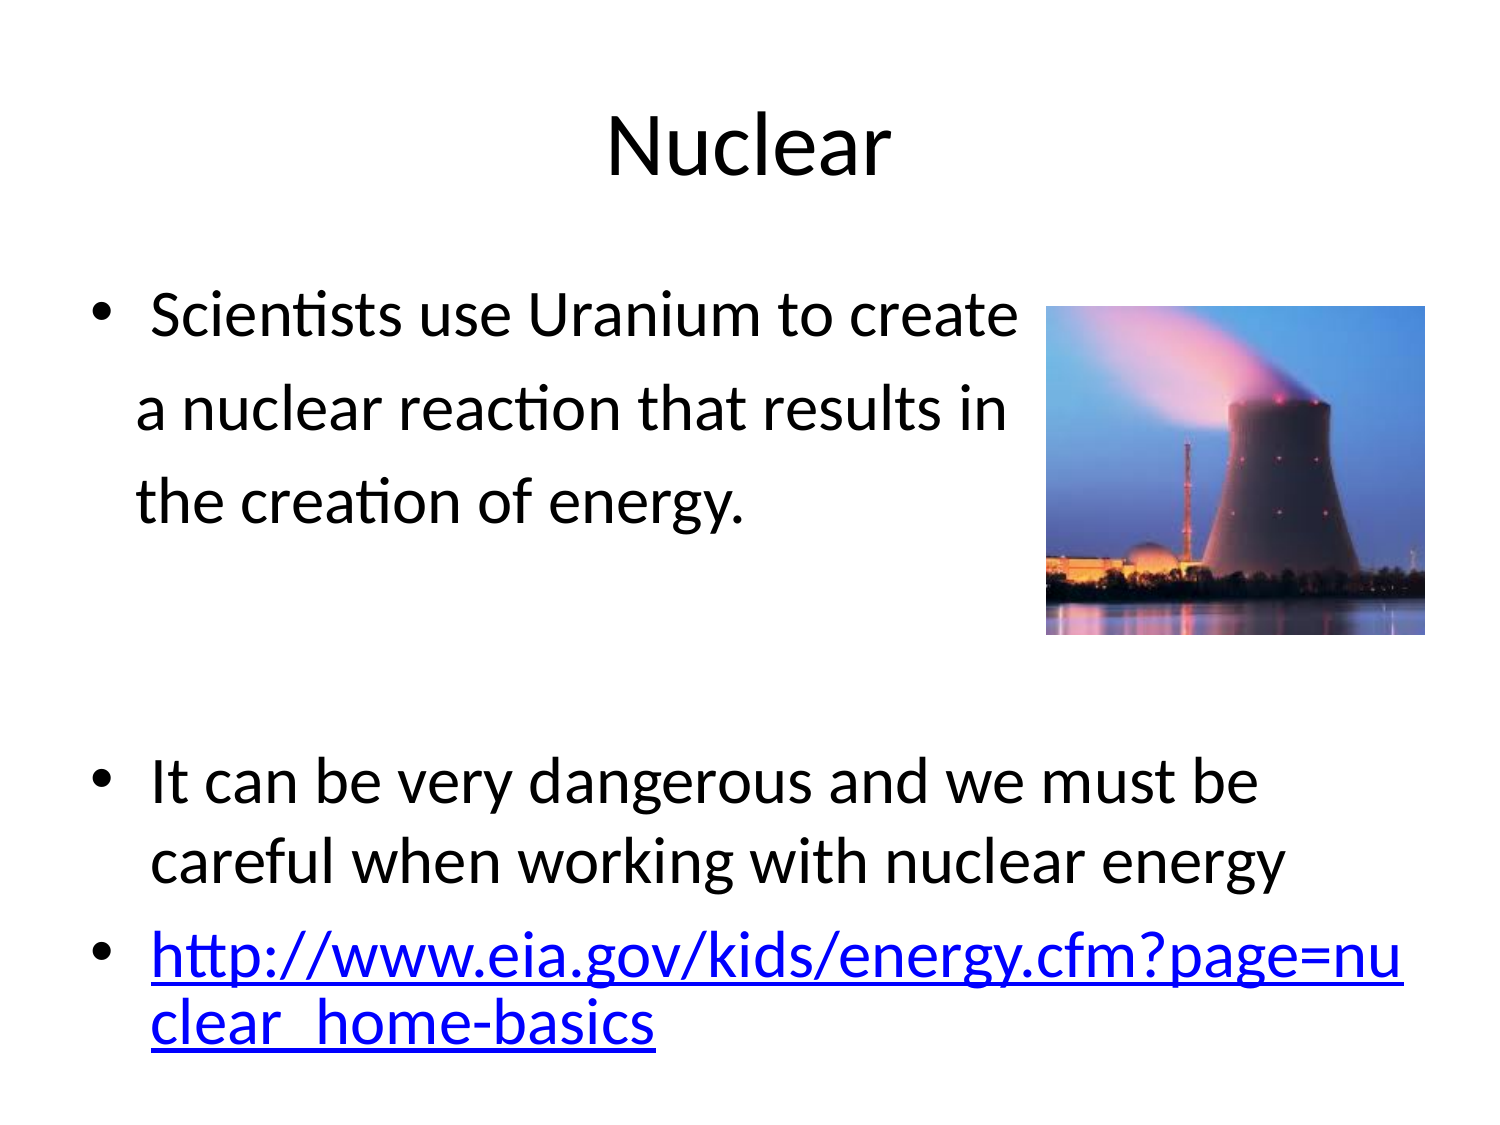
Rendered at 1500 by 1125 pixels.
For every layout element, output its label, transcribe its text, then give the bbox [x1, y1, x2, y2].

title Nuclear [75, 45, 1425, 233]
list Scientists use Uranium to create a nuclear reaction that results in the creation of energy. It can be very dangerous and we must be careful when working with nuclear energy http://www.eia.gov/kids/energy.cfm?page=nuclear_home-basics [75, 262, 1425, 1005]
picture [1046, 306, 1426, 635]
